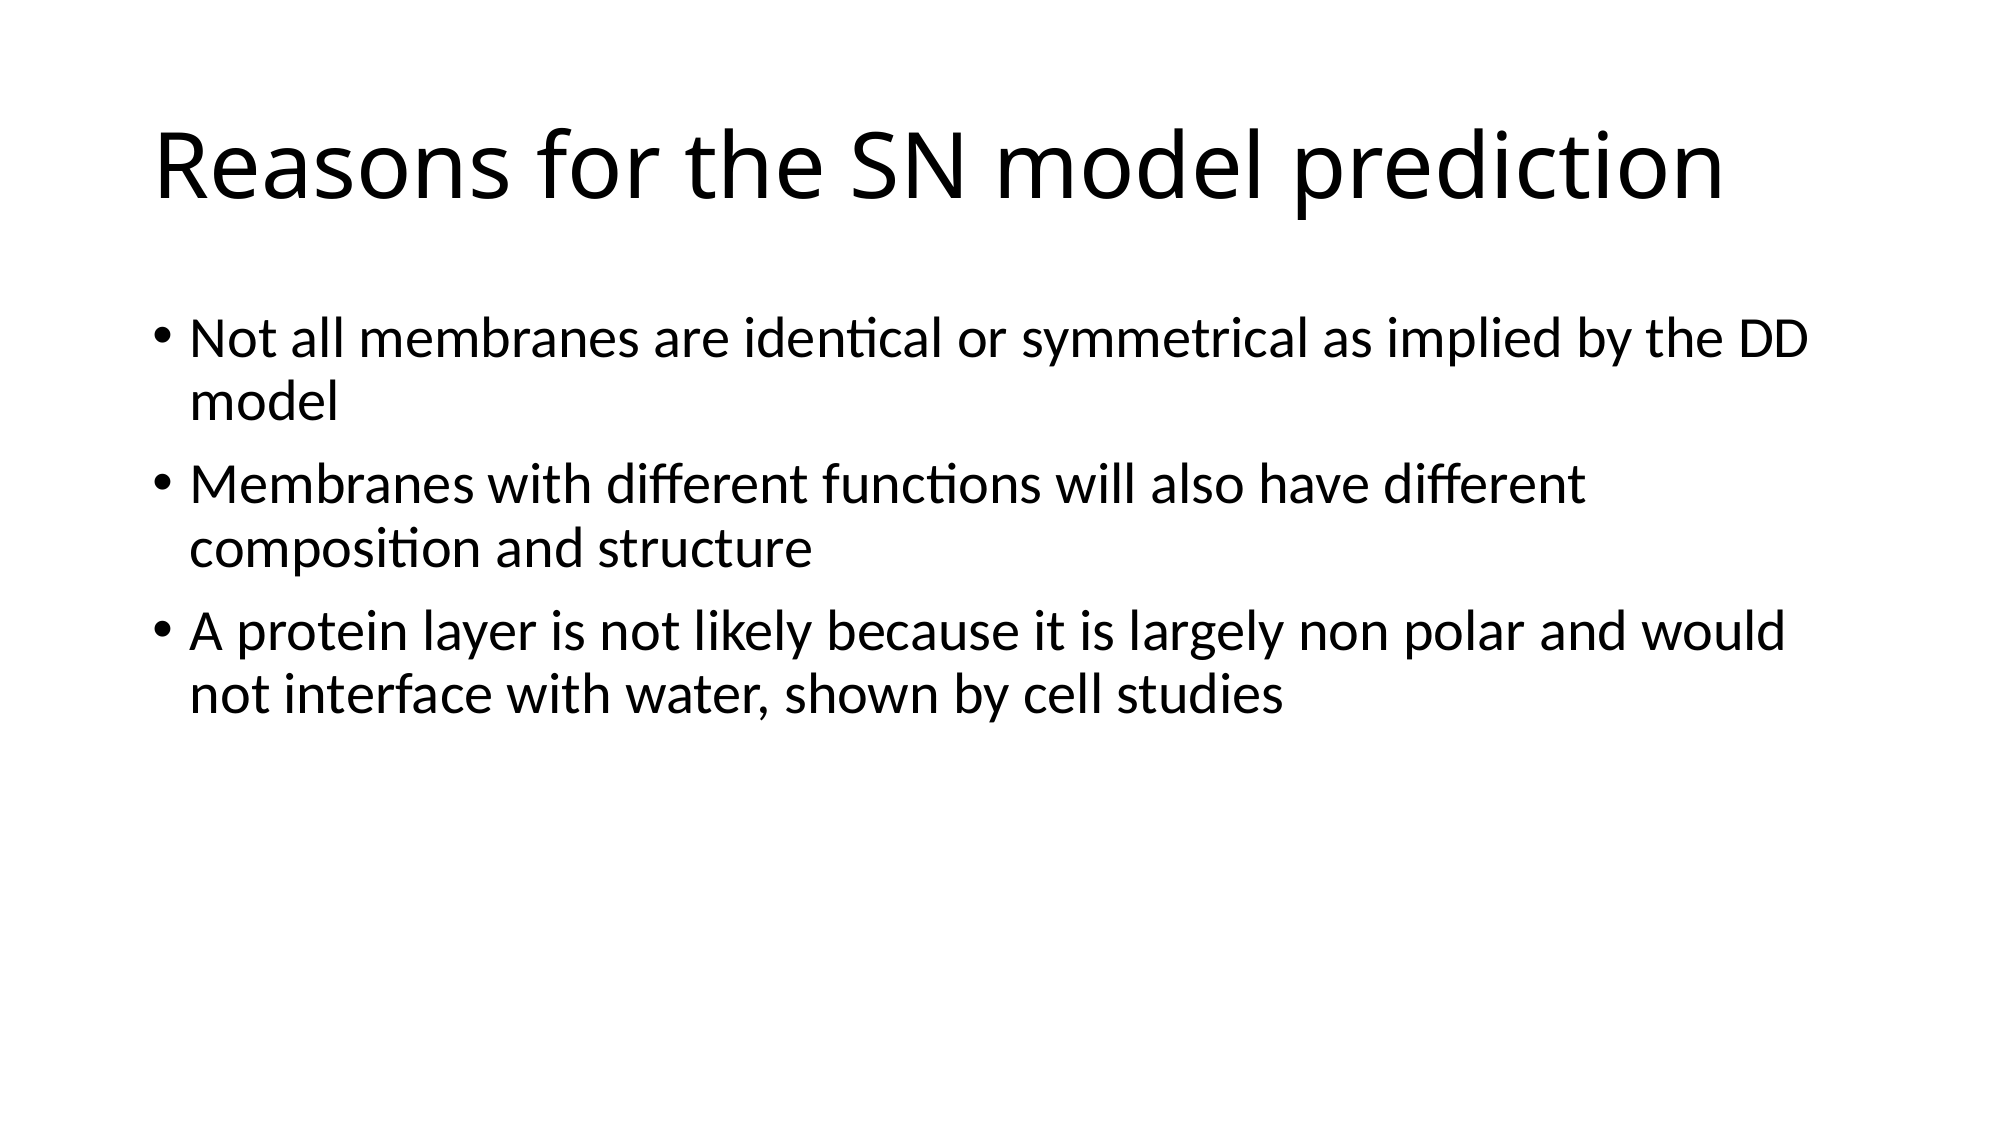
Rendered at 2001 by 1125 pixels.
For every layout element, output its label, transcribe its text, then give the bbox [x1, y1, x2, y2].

list Not all membranes are identical or symmetrical as implied by the DD model Membranes with different functions will also have different composition and structure A protein layer is not likely because it is largely non polar and would not interface with water, shown by cell studies [137, 299, 1863, 1014]
title Reasons for the SN model prediction [137, 59, 1863, 278]
